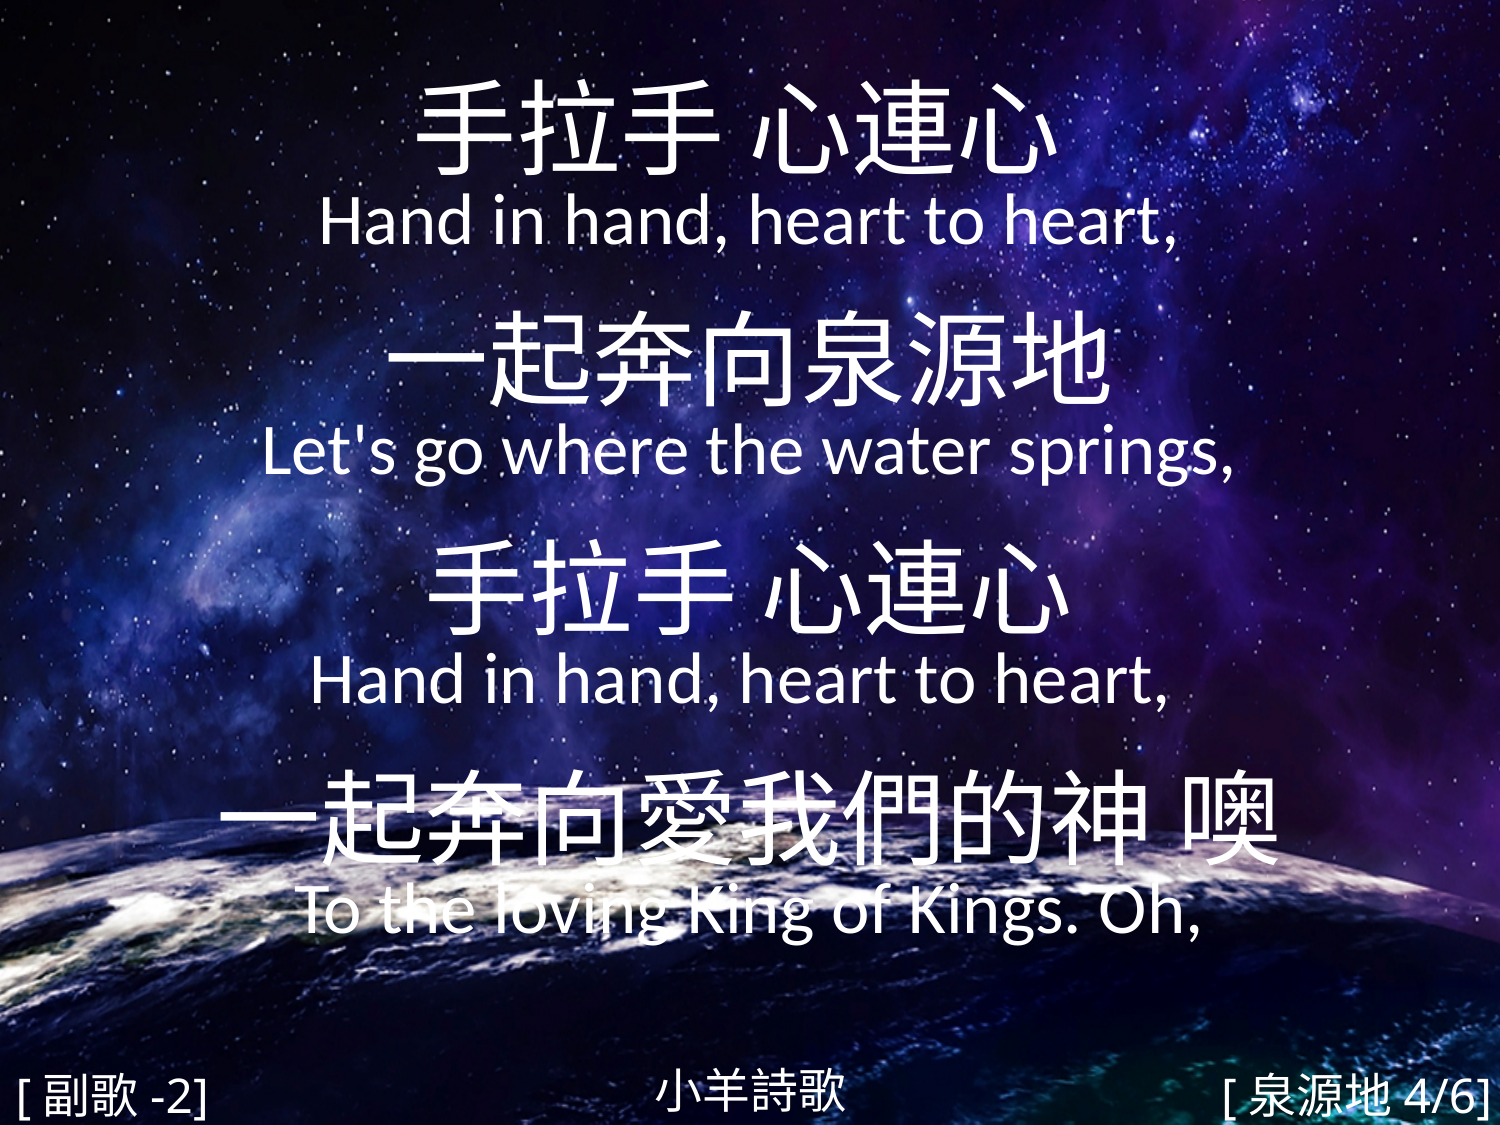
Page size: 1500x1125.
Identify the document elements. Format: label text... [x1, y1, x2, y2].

title [0, 706, 1494, 710]
text_box 手拉手 心連心 Hand in hand, heart to heart, 一起奔向泉源地 Let's go where the water springs, 手拉手 心連心 Hand in hand, heart to heart, 一起奔向愛我們的神 噢 To the loving King of Kings. Oh, [0, 0, 1500, 706]
picture [0, 706, 1500, 1053]
subtitle 小羊詩歌 [0, 1053, 1500, 1125]
text_box [副歌-2] [0, 1058, 271, 1125]
text_box [泉源地4/6] [868, 1058, 1500, 1125]
